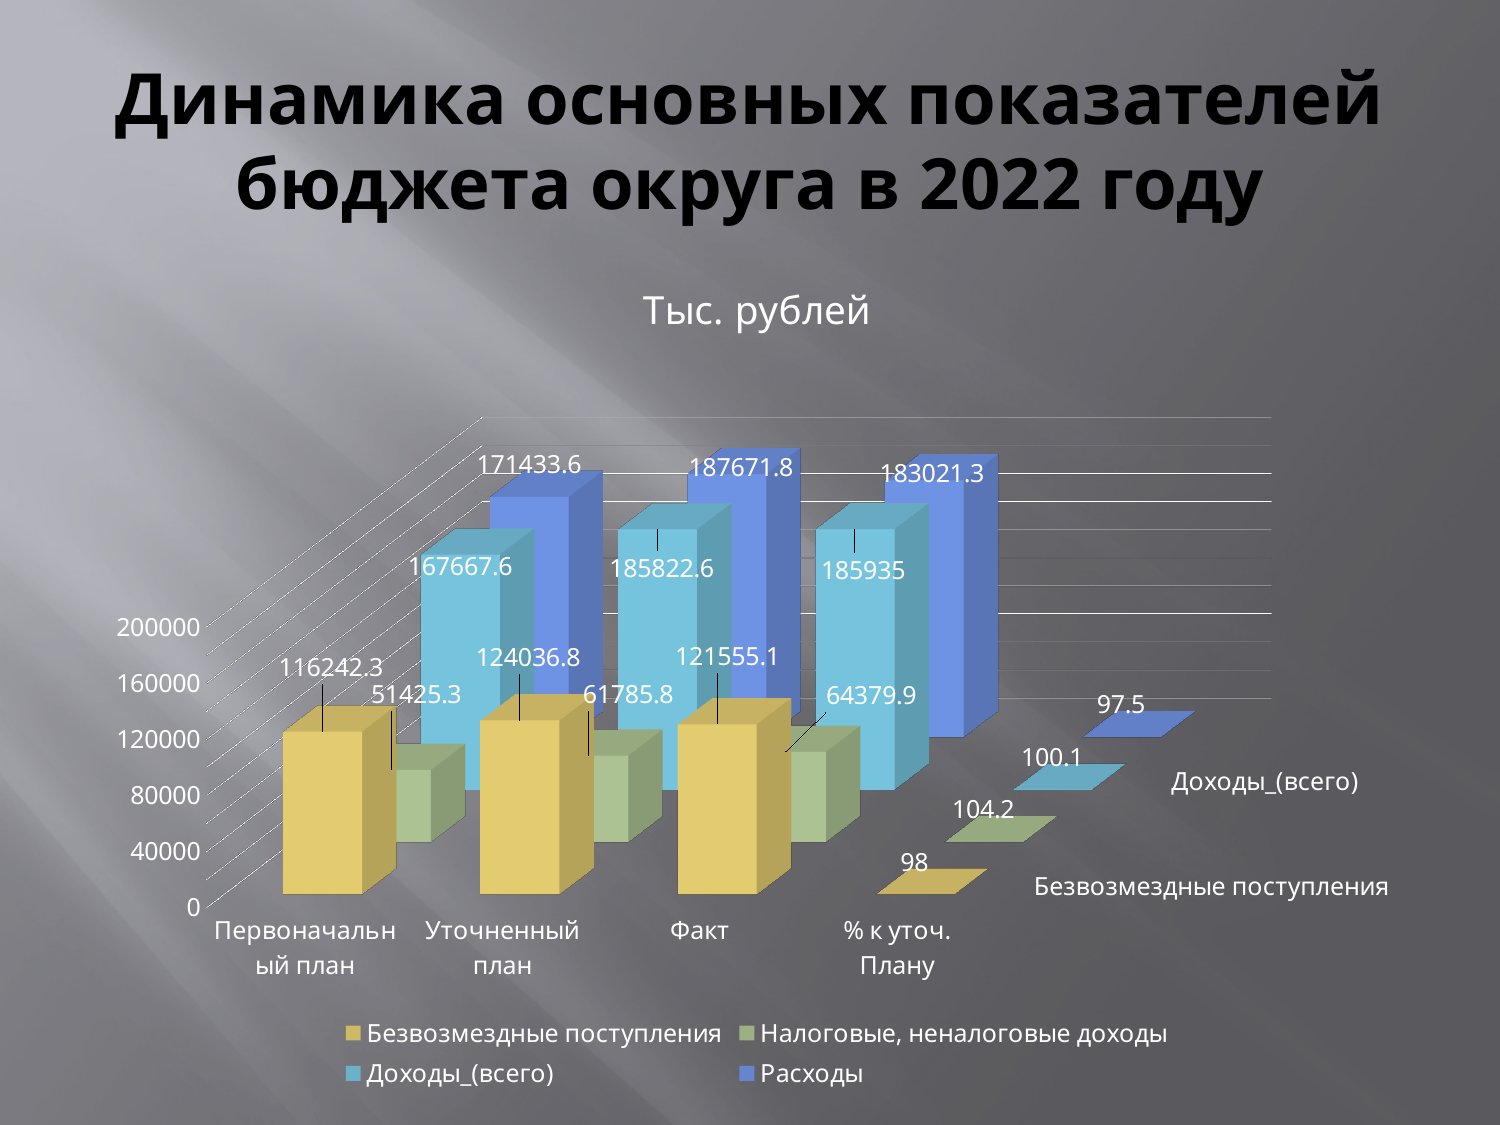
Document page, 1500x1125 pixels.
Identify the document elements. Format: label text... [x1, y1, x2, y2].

chart [81, 245, 1433, 1097]
title Динамика основных показателей бюджета округа в 2022 году [75, 45, 1425, 233]
